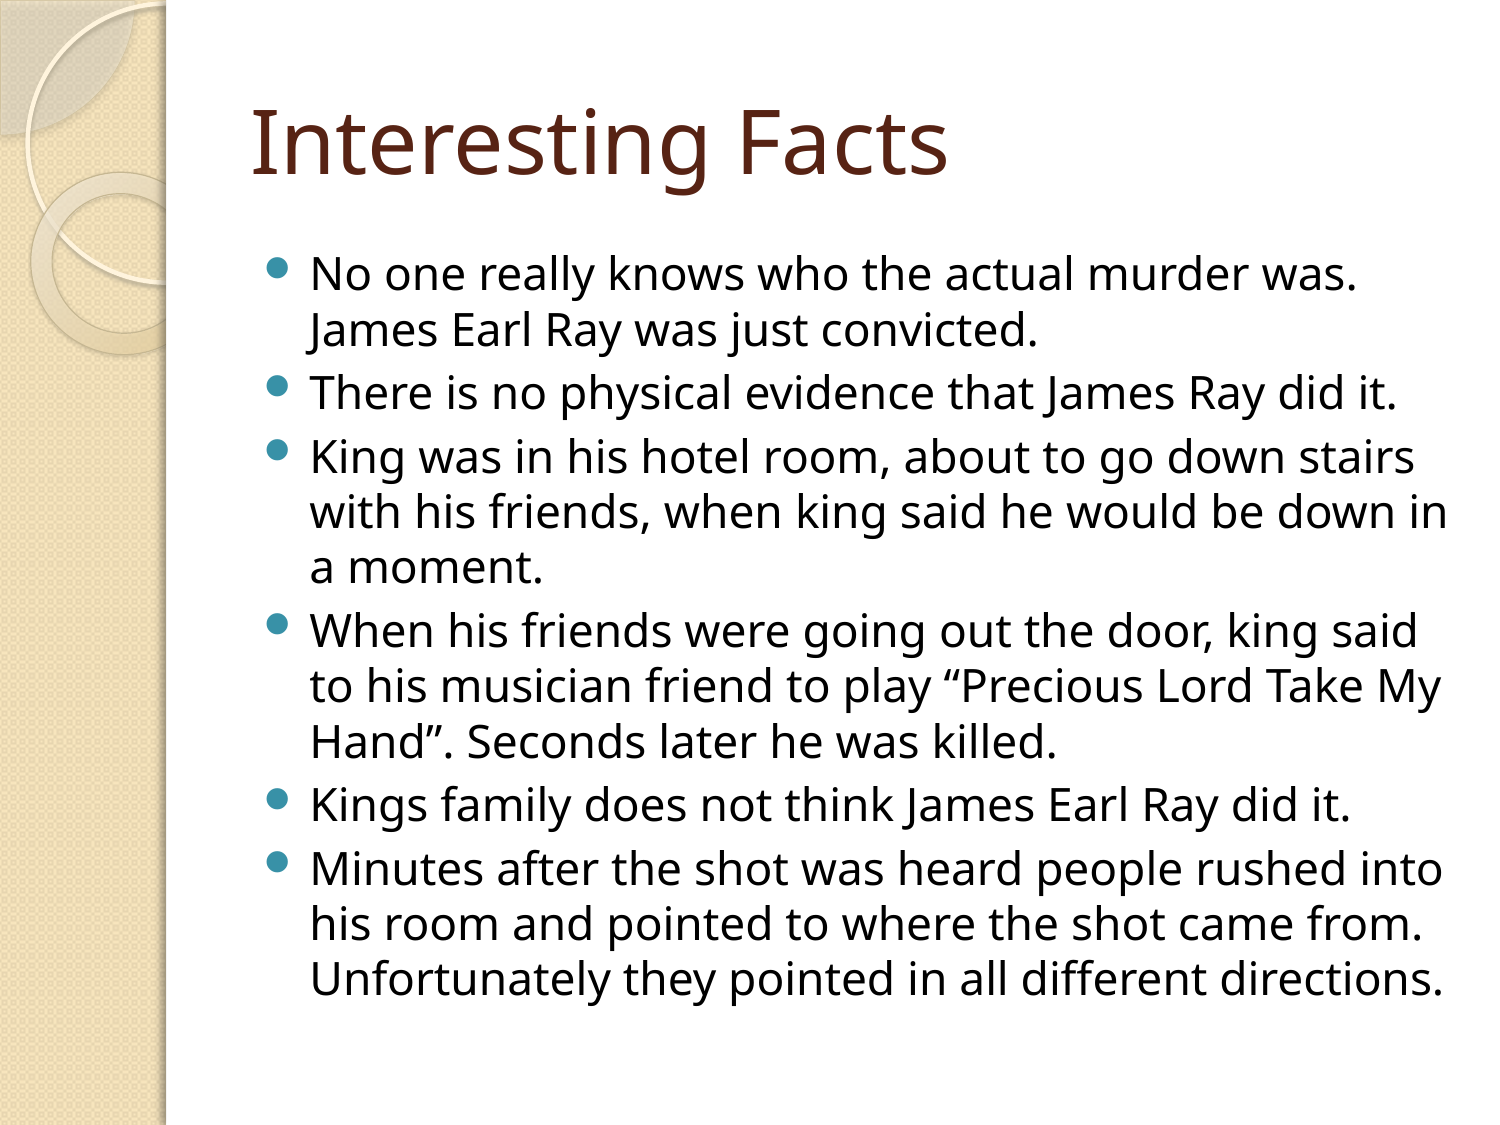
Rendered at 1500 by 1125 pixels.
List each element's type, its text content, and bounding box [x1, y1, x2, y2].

title Interesting Facts [235, 45, 1466, 233]
list No one really knows who the actual murder was. James Earl Ray was just convicted. There is no physical evidence that James Ray did it. King was in his hotel room, about to go down stairs with his friends, when king said he would be down in a moment. When his friends were going out the door, king said to his musician friend to play “Precious Lord Take My Hand”. Seconds later he was killed. Kings family does not think James Earl Ray did it. Minutes after the shot was heard people rushed into his room and pointed to where the shot came from. Unfortunately they pointed in all different directions. [235, 237, 1466, 1025]
